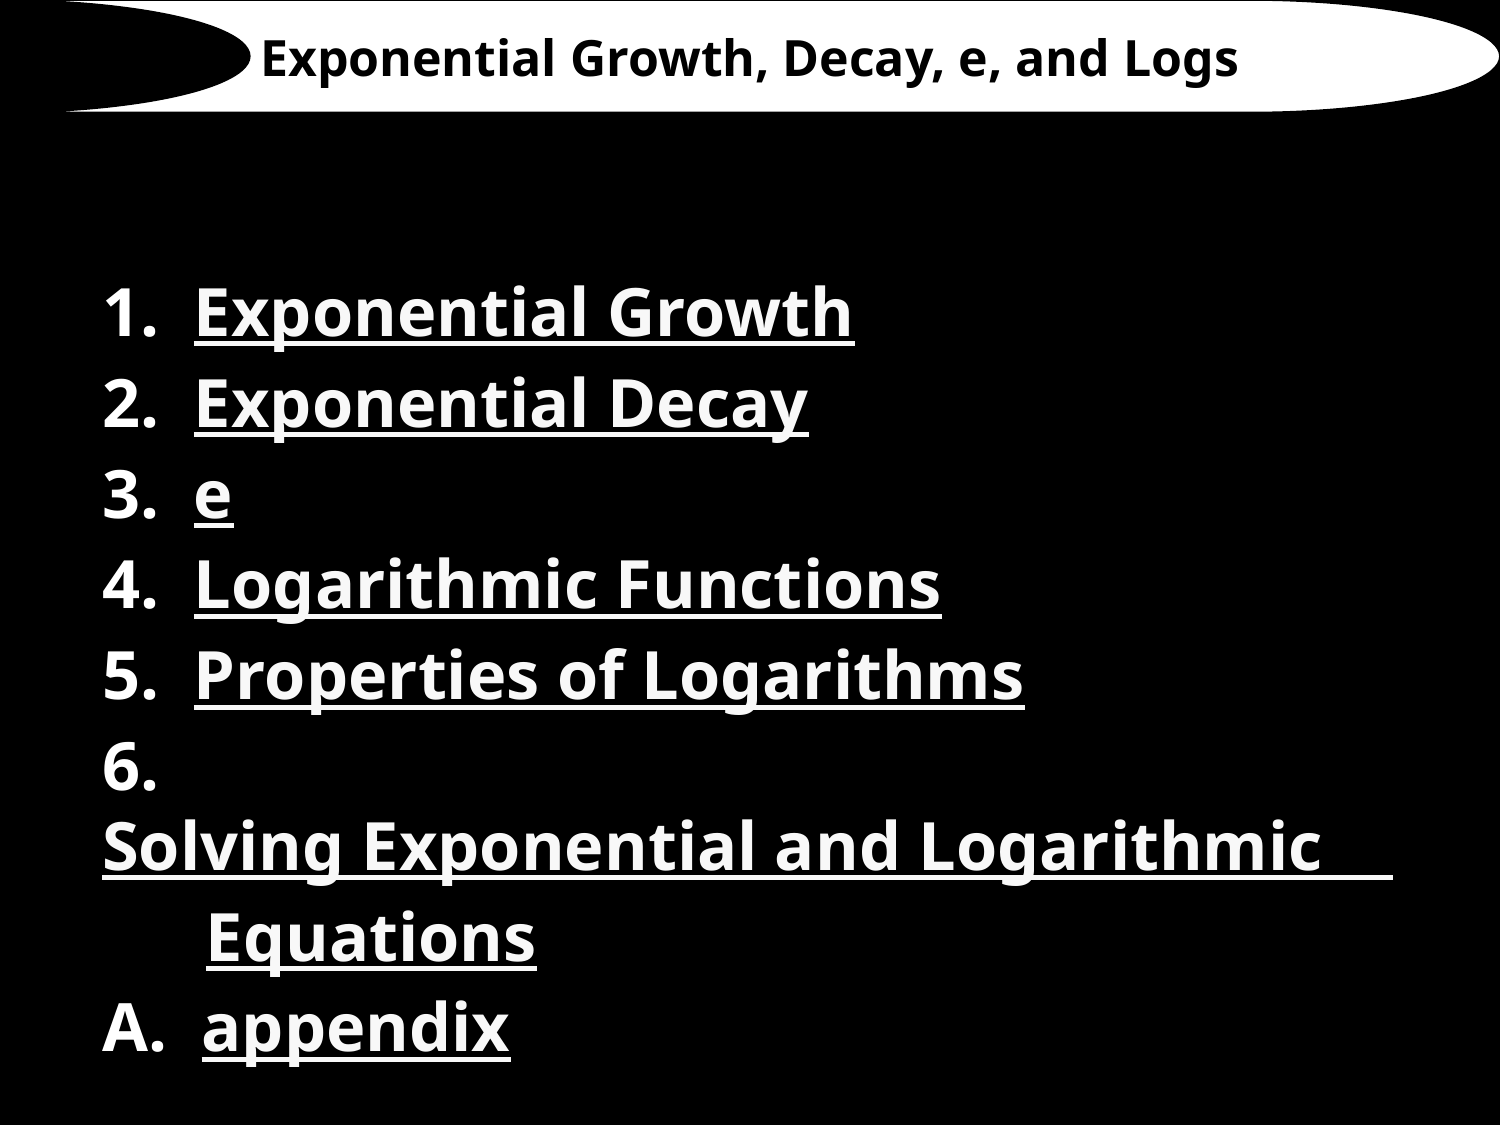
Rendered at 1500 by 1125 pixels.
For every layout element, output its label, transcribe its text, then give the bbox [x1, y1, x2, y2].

text_box Exponential Growth, Decay, e, and Logs [0, 0, 1500, 113]
text_box 1. Exponential Growth 2. Exponential Decay 3. e 4. Logarithmic Functions 5. Properties of Logarithms 6. Solving Exponential and Logarithmic Equations A. appendix [87, 262, 1425, 1084]
